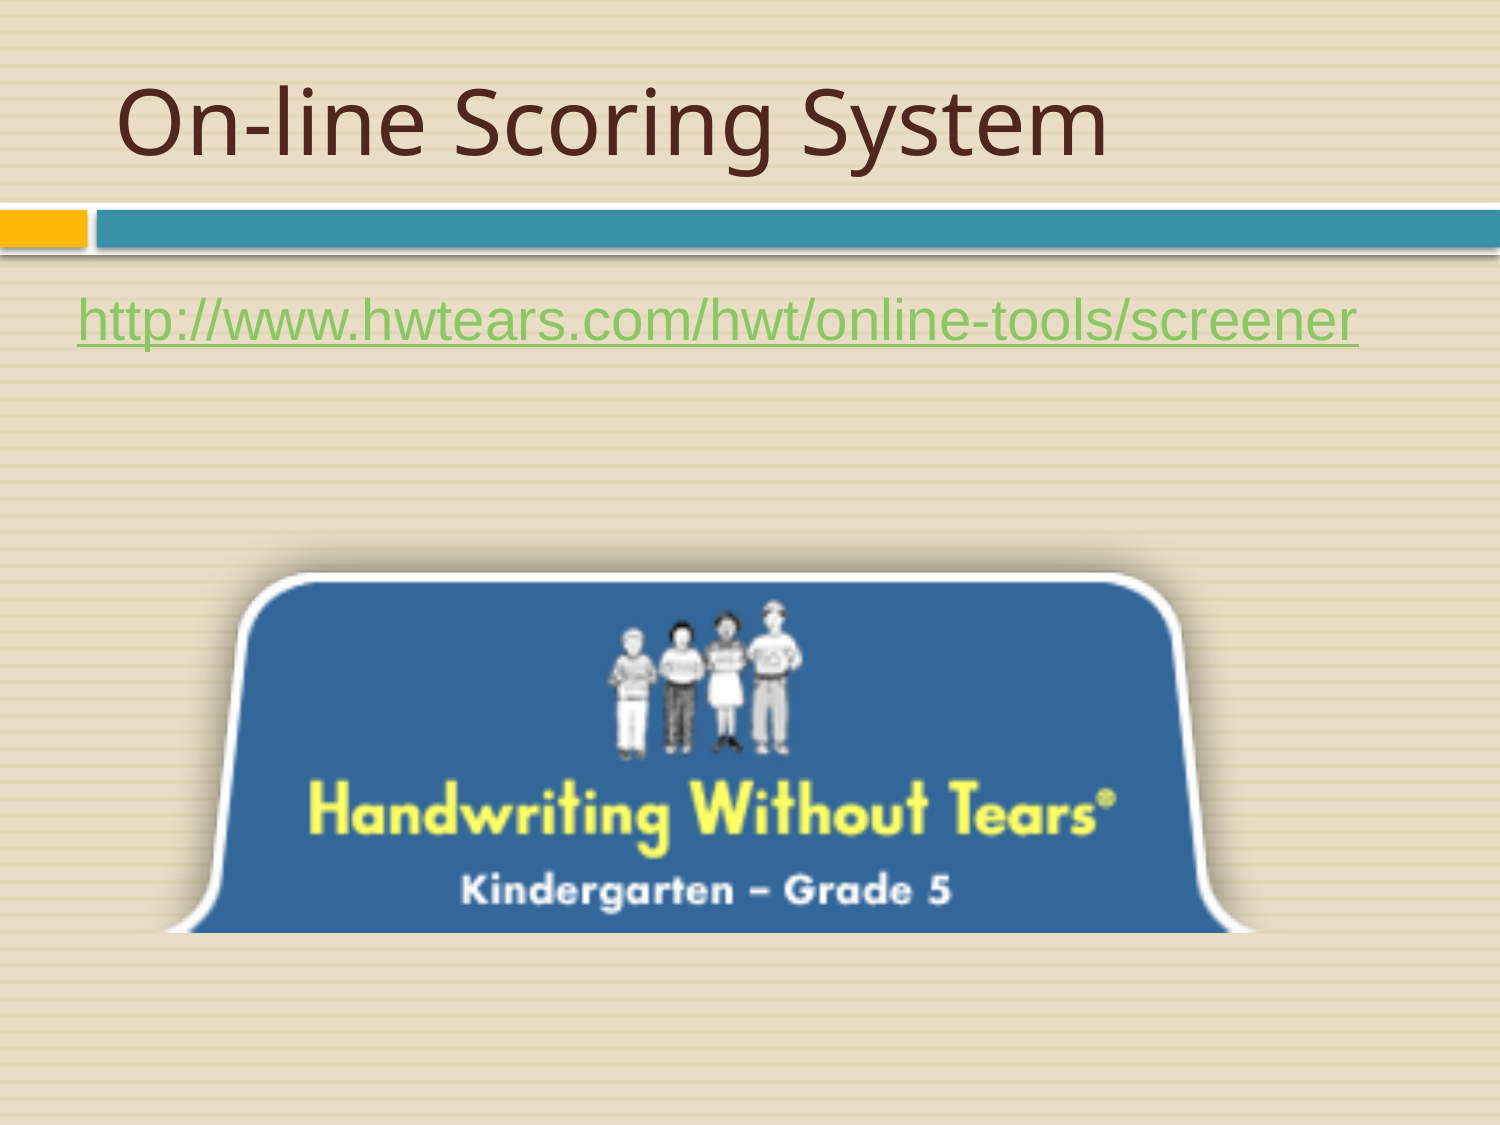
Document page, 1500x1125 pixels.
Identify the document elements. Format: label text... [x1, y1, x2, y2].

picture [137, 524, 1285, 934]
text_box http://www.hwtears.com/hwt/online-tools/screener [62, 274, 1475, 430]
title On-line Scoring System [99, 37, 1438, 201]
